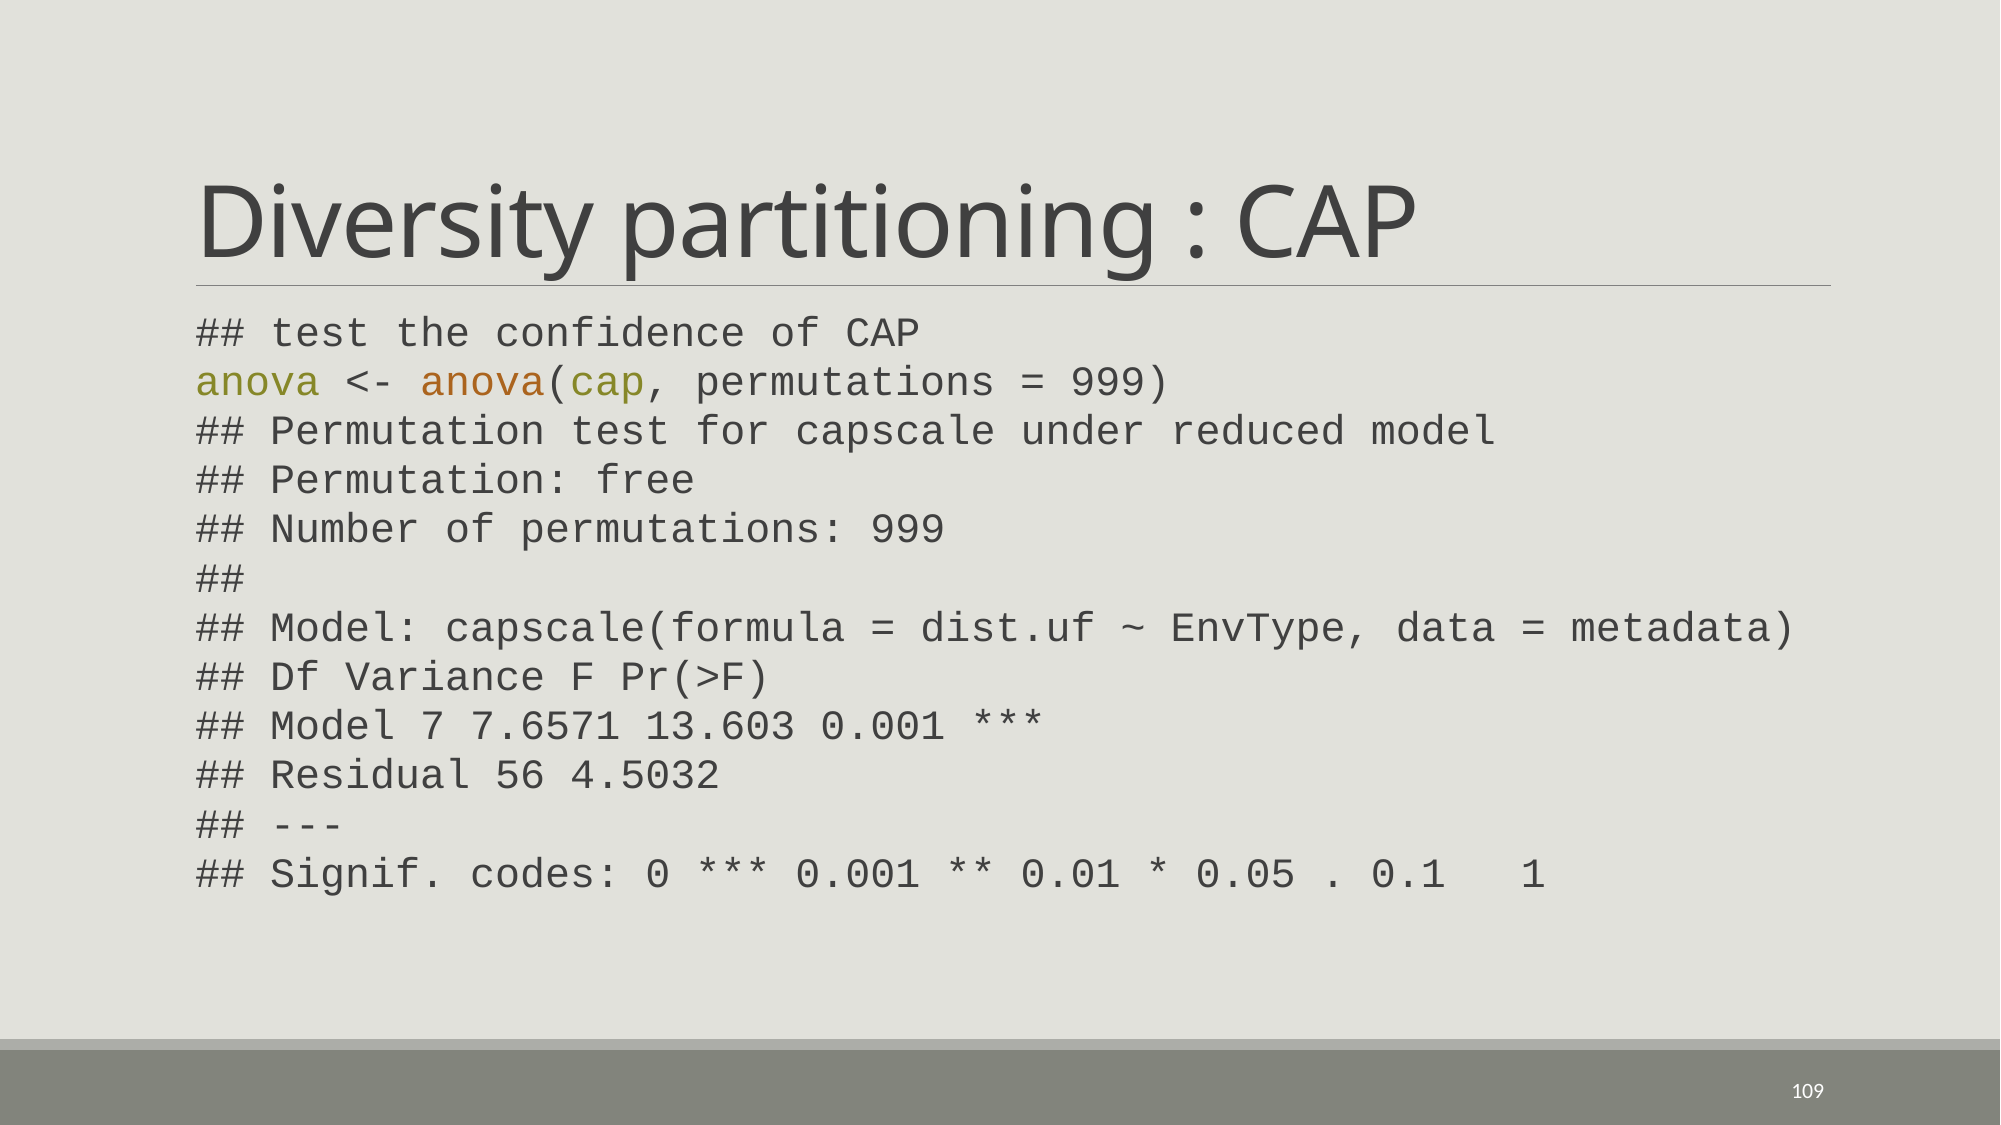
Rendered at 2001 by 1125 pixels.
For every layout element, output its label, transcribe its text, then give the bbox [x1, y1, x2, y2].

title Diversity partitioning : CAP [180, 47, 1830, 285]
slide_number 109 [1624, 1059, 1840, 1120]
list ## test the confidence of CAP anova <- anova(cap, permutations = 999) ## Permutation test for capscale under reduced model ## Permutation: free ## Number of permutations: 999 ## ## Model: capscale(formula = dist.uf ~ EnvType, data = metadata) ## Df Variance F Pr(>F) ## Model 7 7.6571 13.603 0.001 *** ## Residual 56 4.5032 ## --- ## Signif. codes: 0 *** 0.001 ** 0.01 * 0.05 . 0.1 1 [180, 302, 1830, 963]
